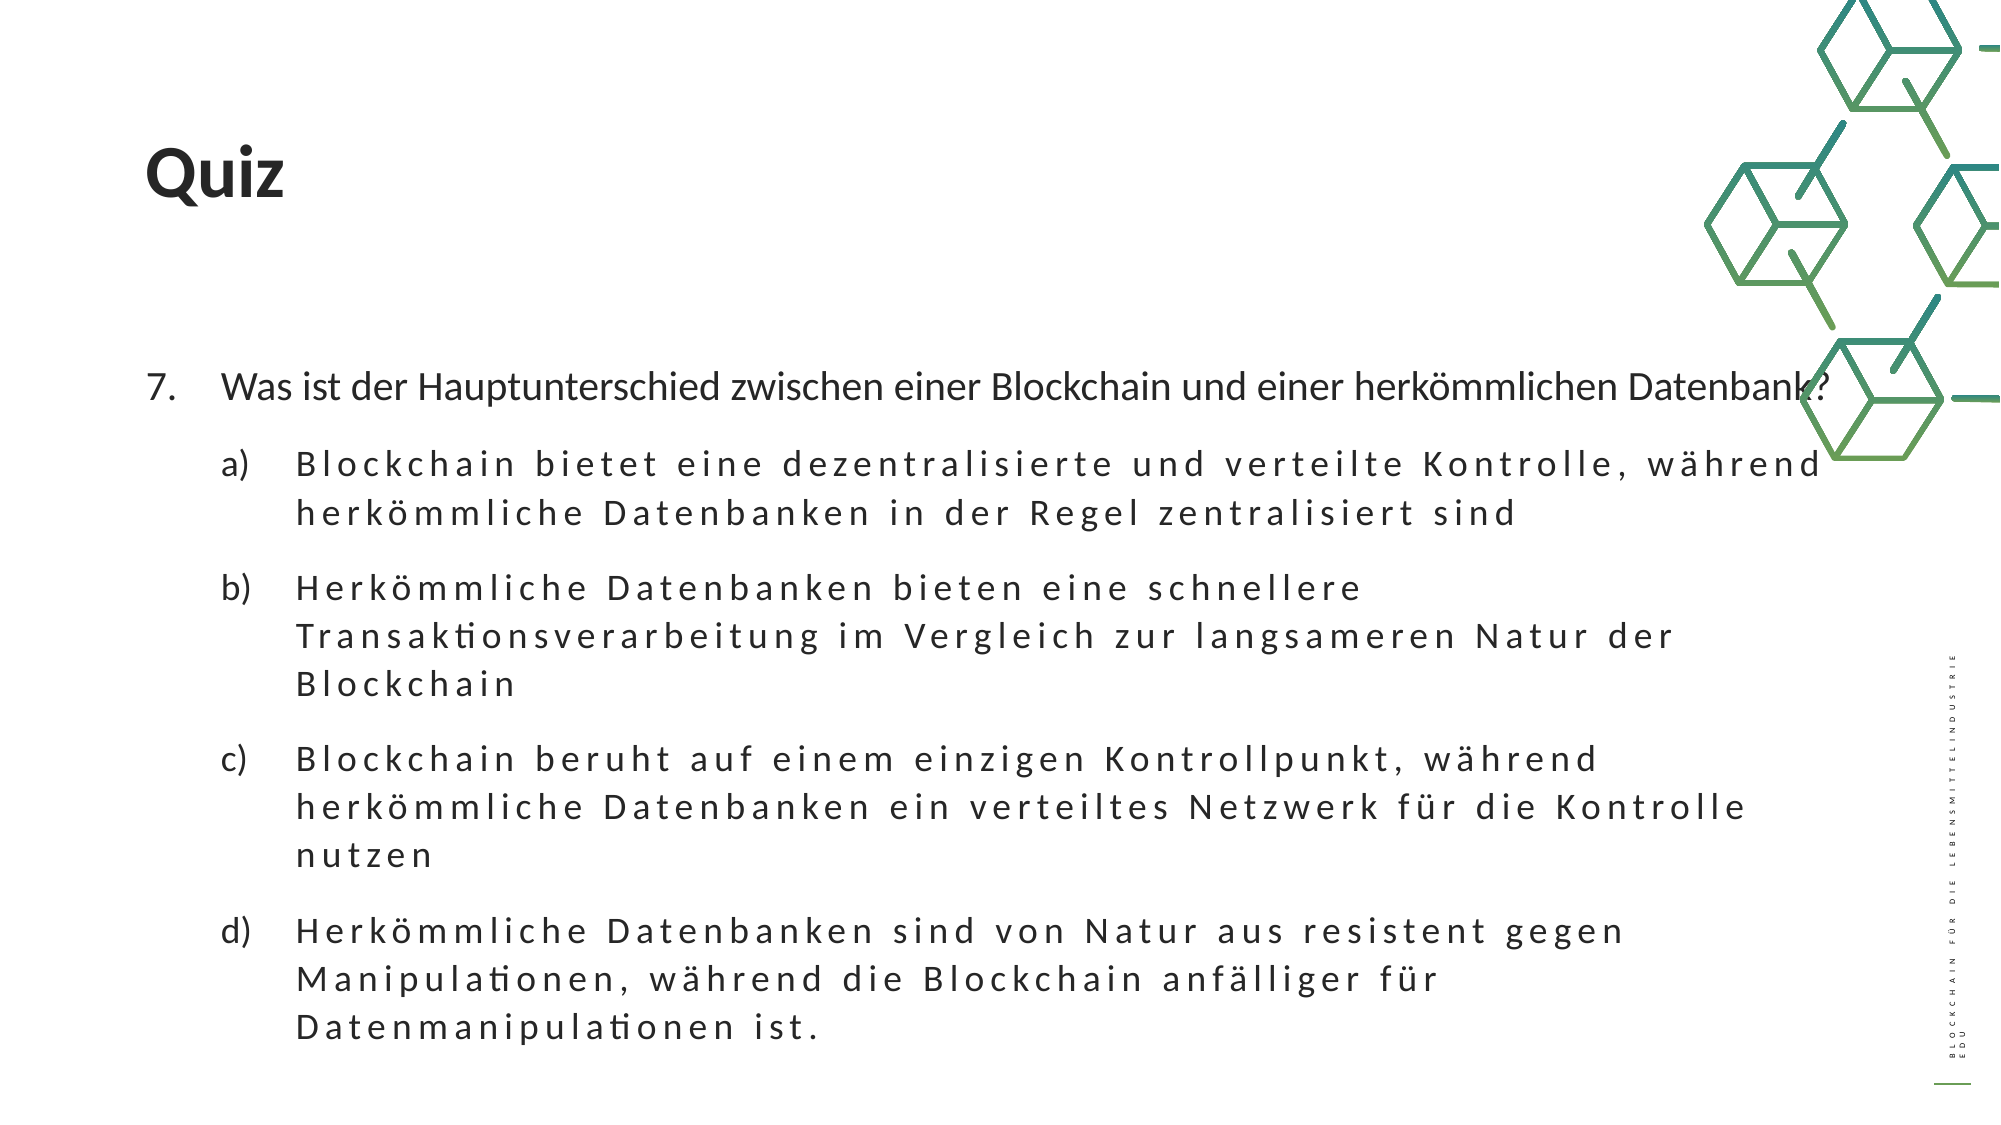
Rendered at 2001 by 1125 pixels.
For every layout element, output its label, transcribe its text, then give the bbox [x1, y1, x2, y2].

list Quiz [130, 124, 1704, 337]
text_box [1704, 0, 2000, 461]
list Was ist der Hauptunterschied zwischen einer Blockchain und einer herkömmlichen Datenbank? Blockchain bietet eine dezentralisierte und verteilte Kontrolle, während herkömmliche Datenbanken in der Regel zentralisiert sind Herkömmliche Datenbanken bieten eine schnellere Transaktionsverarbeitung im Vergleich zur langsameren Natur der Blockchain Blockchain beruht auf einem einzigen Kontrollpunkt, während herkömmliche Datenbanken ein verteiltes Netzwerk für die Kontrolle nutzen Herkömmliche Datenbanken sind von Natur aus resistent gegen Manipulationen, während die Blockchain anfälliger für Datenmanipulationen ist. [130, 348, 1869, 1035]
